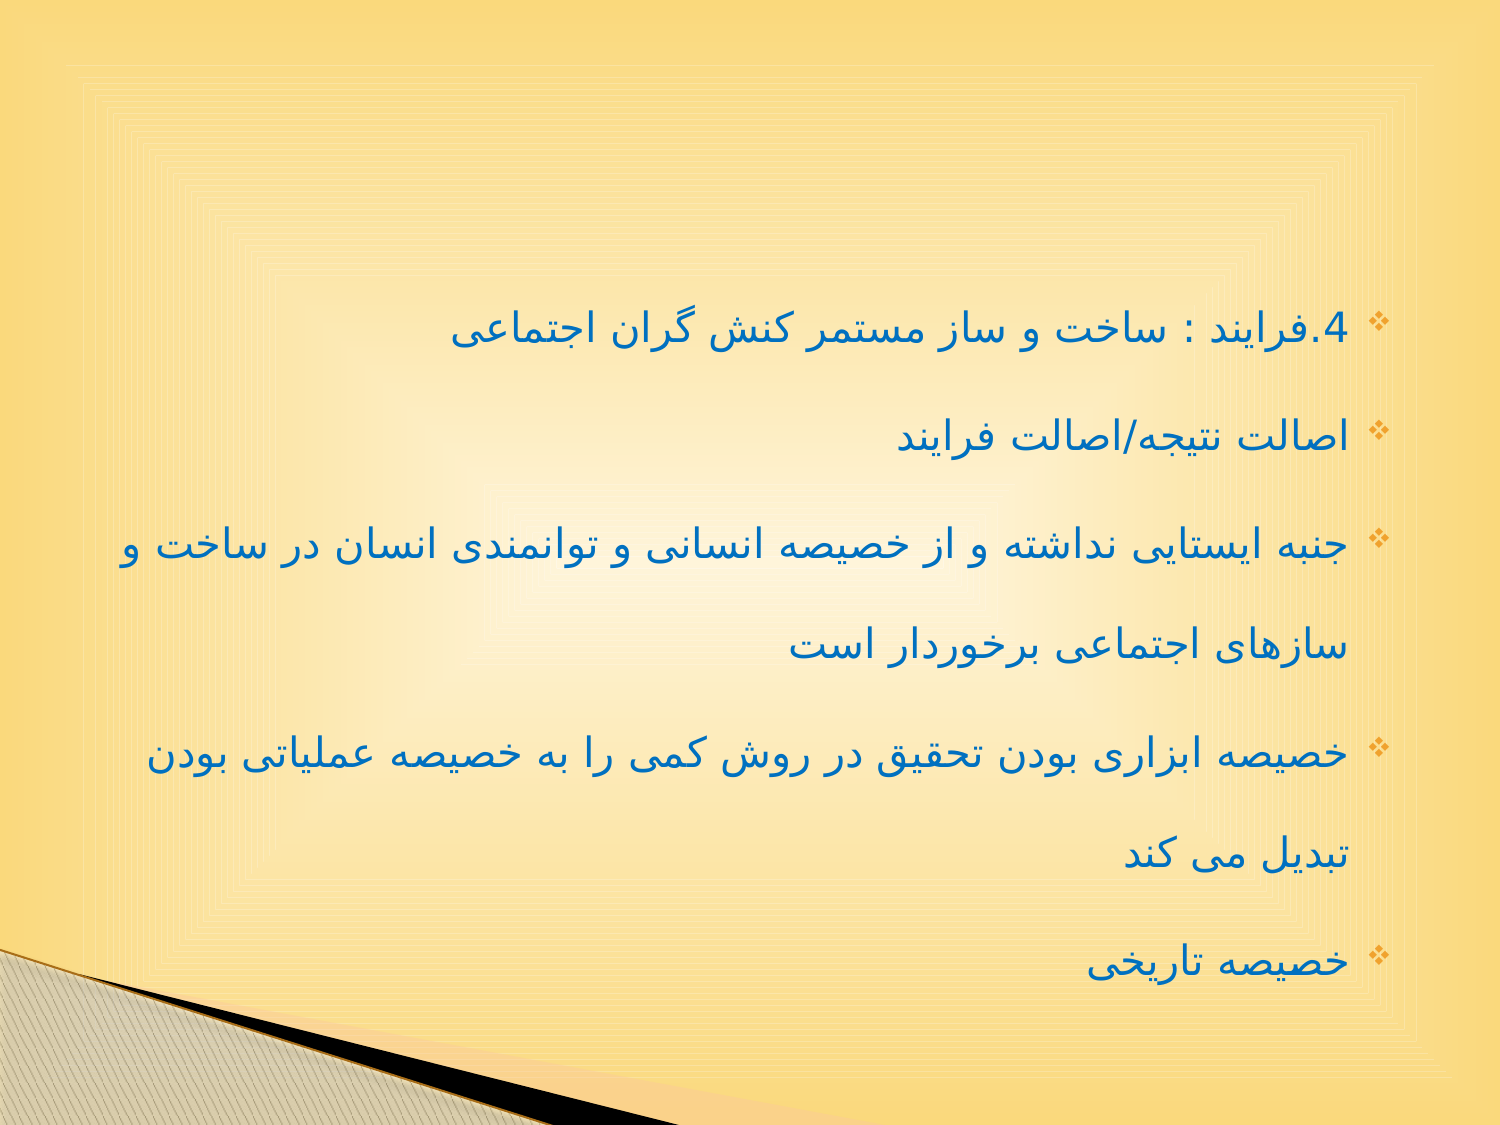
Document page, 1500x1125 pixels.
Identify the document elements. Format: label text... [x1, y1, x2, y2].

list 4.فرایند : ساخت و ساز مستمر کنش گران اجتماعی اصالت نتیجه/اصالت فرایند جنبه ایستایی نداشته و از خصیصه انسانی و توانمندی انسان در ساخت و سازهای اجتماعی برخوردار است خصیصه ابزاری بودن تحقیق در روش کمی را به خصیصه عملیاتی بودن تبدیل می کند خصیصه تاریخی [75, 243, 1425, 986]
